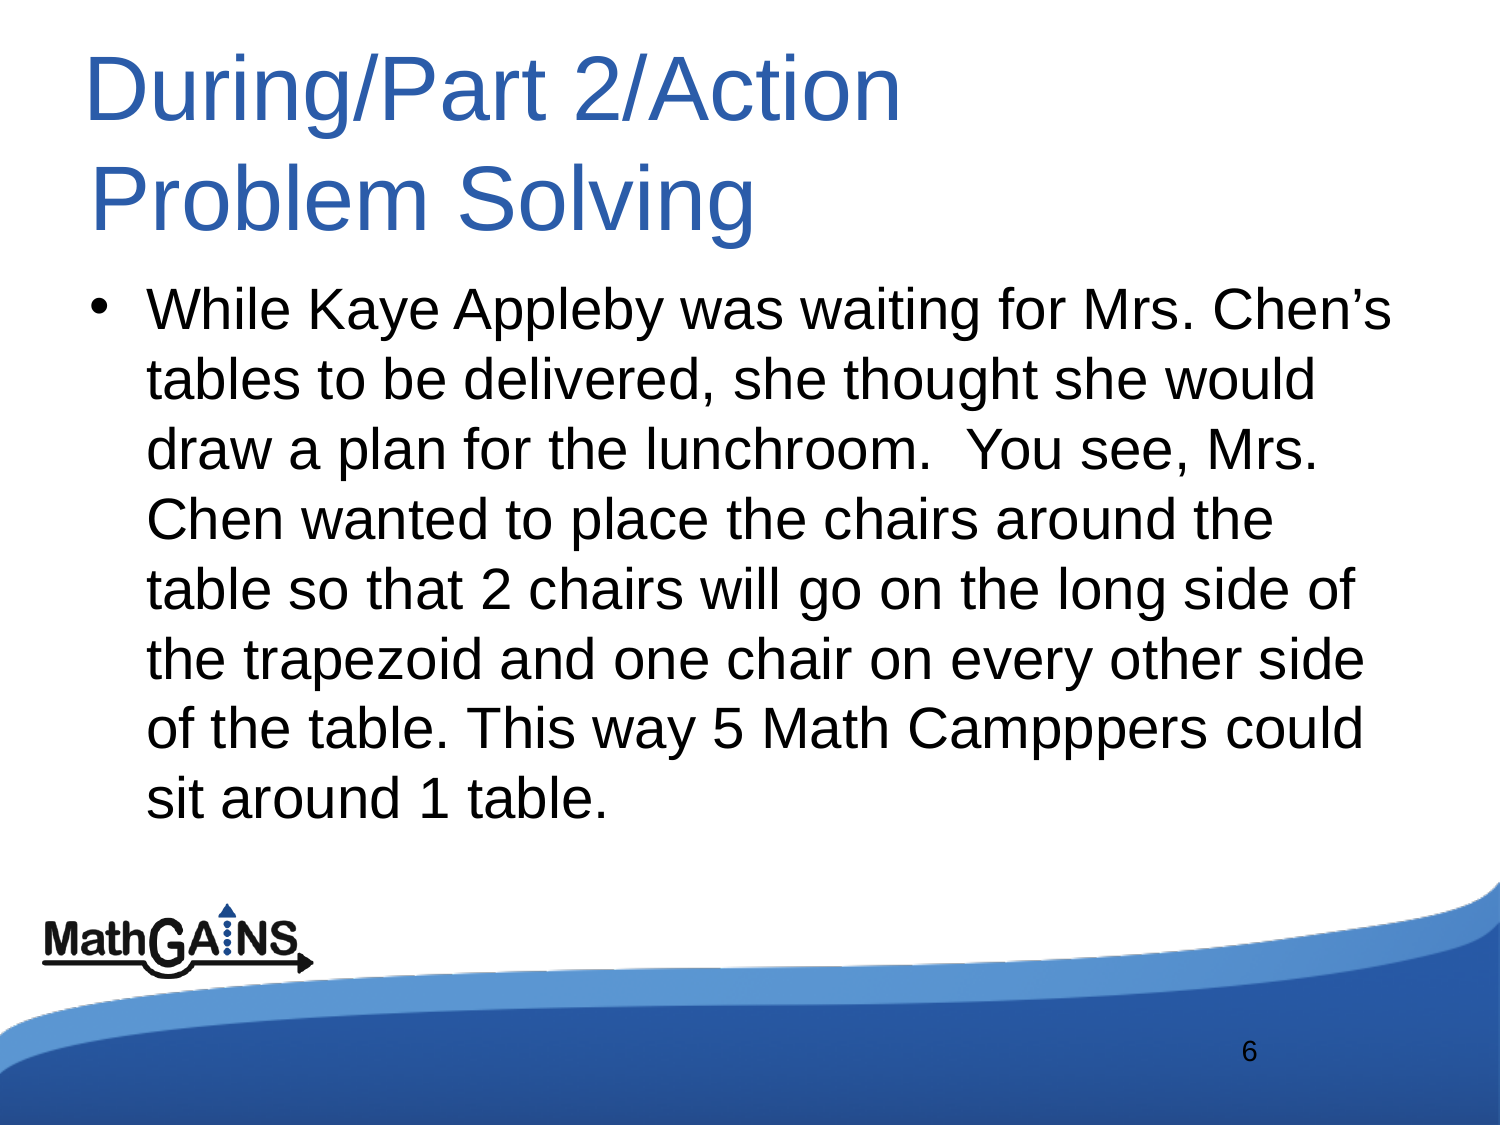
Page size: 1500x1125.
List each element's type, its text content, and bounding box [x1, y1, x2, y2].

list While Kaye Appleby was waiting for Mrs. Chen’s tables to be delivered, she thought she would draw a plan for the lunchroom. You see, Mrs. Chen wanted to place the chairs around the table so that 2 chairs will go on the long side of the trapezoid and one chair on every other side of the table. This way 5 Math Campppers could sit around 1 table. [74, 261, 1426, 851]
picture [0, 878, 1500, 1125]
title During/Part 2/Action Problem Solving [74, 14, 1426, 261]
slide_number 6 [1223, 1023, 1277, 1075]
